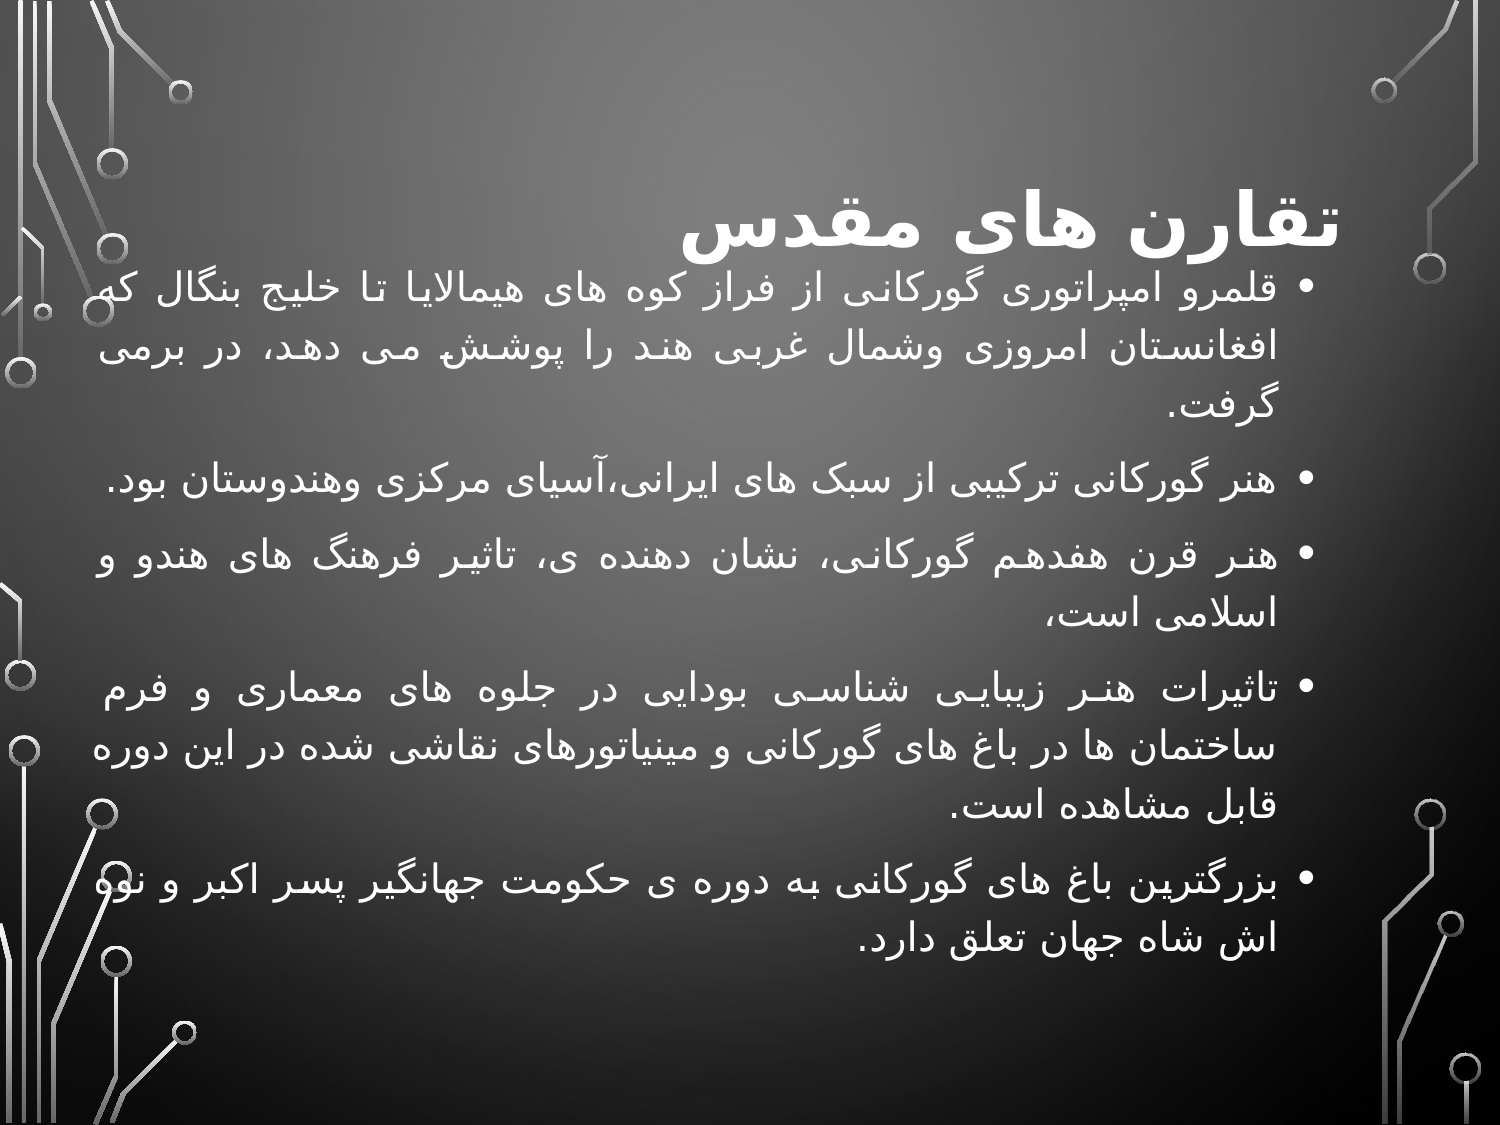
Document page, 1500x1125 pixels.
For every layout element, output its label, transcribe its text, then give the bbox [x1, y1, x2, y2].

list قلمرو امپراتوری گورکانی از فراز کوه های هیمالایا تا خلیج بنگال که افغانستان امروزی وشمال غربی هند را پوشش می دهد، در برمی گرفت. هنر گورکانی ترکیبی از سبک های ایرانی،آسیای مرکزی وهندوستان بود. هنر قرن هفدهم گورکانی، نشان دهنده ی، تاثیر فرهنگ های هندو و اسلامی است، تاثیرات هنر زیبایی شناسی بودایی در جلوه های معماری و فرم ساختمان ها در باغ های گورکانی و مینیاتورهای نقاشی شده در این دوره قابل مشاهده است. بزرگترین باغ های گورکانی به دوره ی حکومت جهانگیر پسر اکبر و نوه اش شاه جهان تعلق دارد. [76, 243, 1327, 1031]
title تقارن های مقدس [140, 101, 1360, 344]
